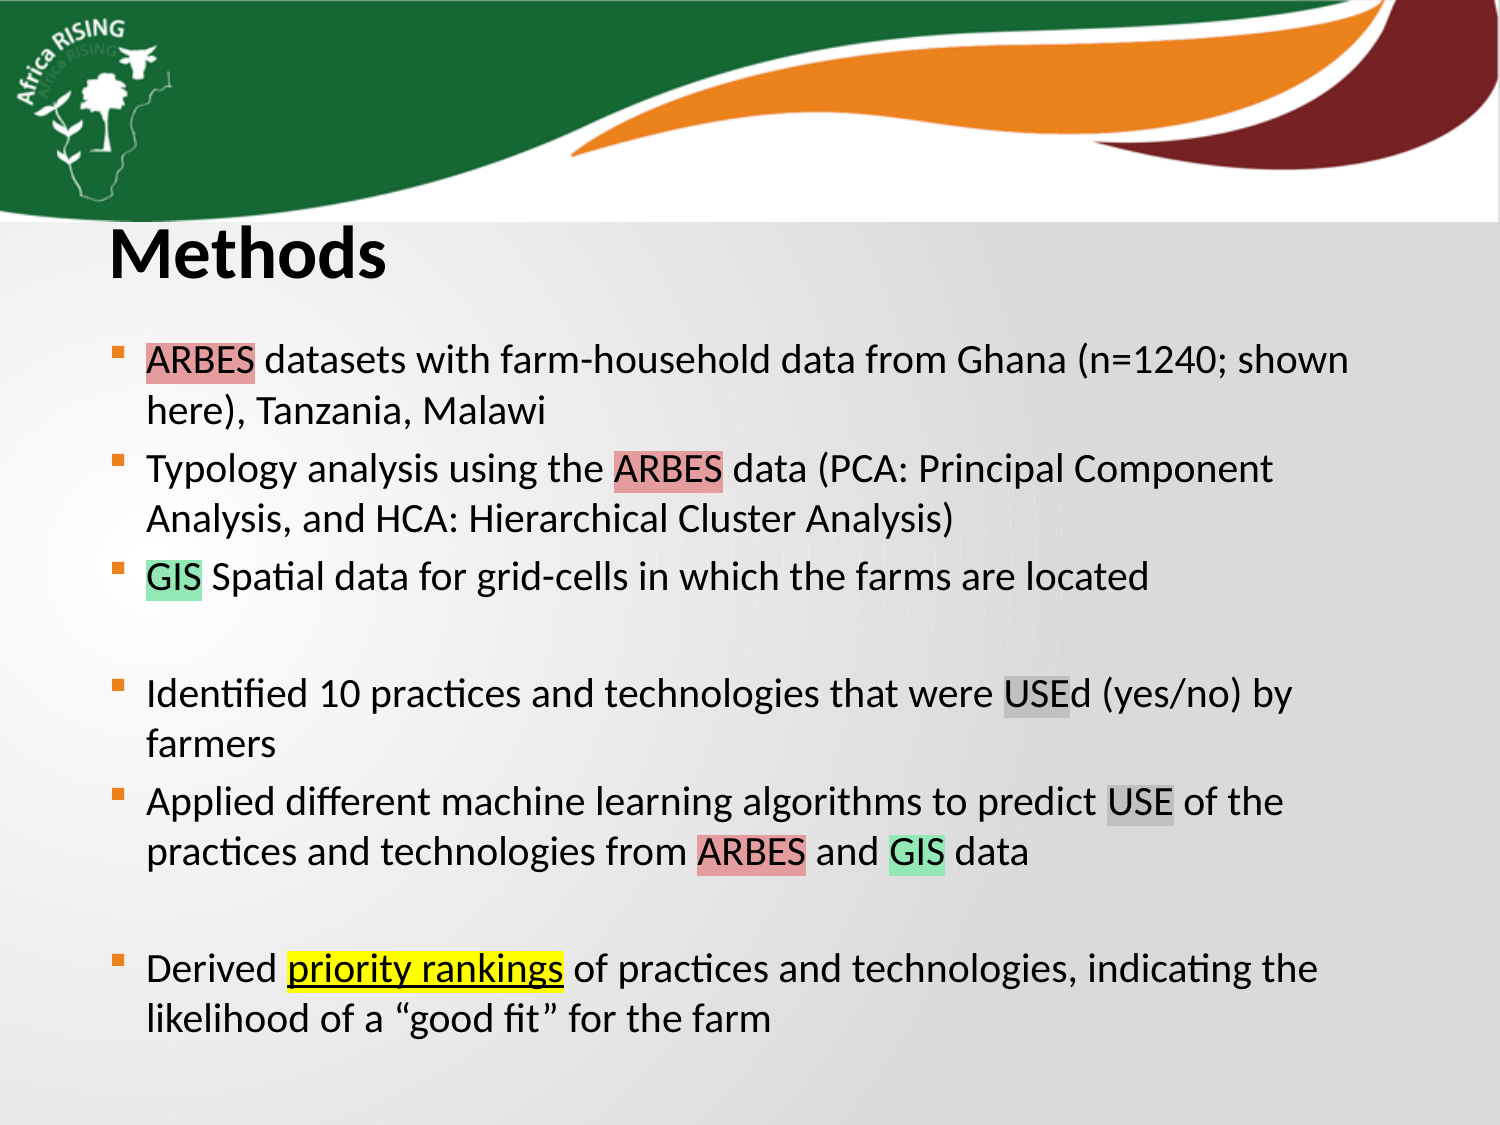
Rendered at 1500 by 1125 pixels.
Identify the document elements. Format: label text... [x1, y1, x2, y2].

list Methods [75, 196, 1412, 384]
picture [0, 0, 1499, 222]
list ARBES datasets with farm-household data from Ghana (n=1240; shown here), Tanzania, Malawi Typology analysis using the ARBES data (PCA: Principal Component Analysis, and HCA: Hierarchical Cluster Analysis) GIS Spatial data for grid-cells in which the farms are located Identified 10 practices and technologies that were USEd (yes/no) by farmers Applied different machine learning algorithms to predict USE of the practices and technologies from ARBES and GIS data Derived priority rankings of practices and technologies, indicating the likelihood of a “good fit” for the farm [75, 384, 1412, 1071]
